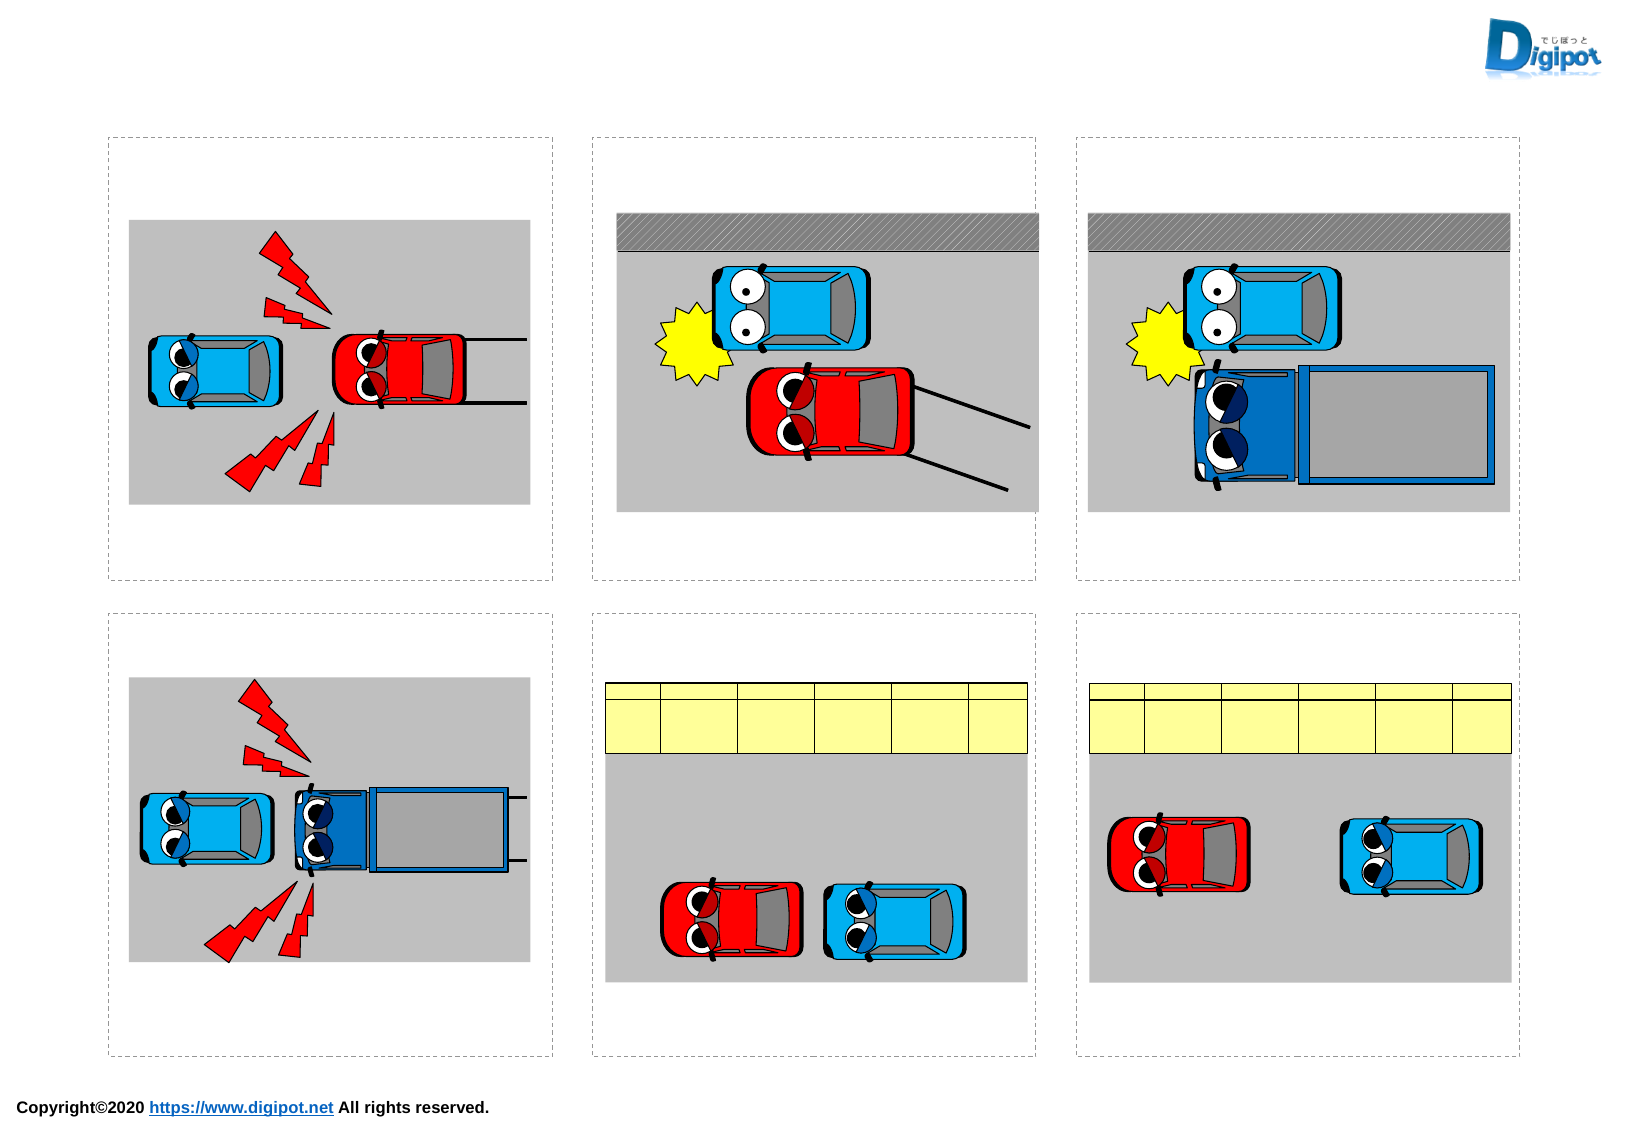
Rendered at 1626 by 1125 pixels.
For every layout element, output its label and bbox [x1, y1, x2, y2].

text_box [616, 212, 1040, 513]
picture [1485, 18, 1602, 82]
text_box [1087, 212, 1511, 513]
text_box [128, 219, 531, 505]
text_box [605, 682, 1028, 983]
text_box [1089, 683, 1512, 983]
text_box [128, 676, 531, 963]
